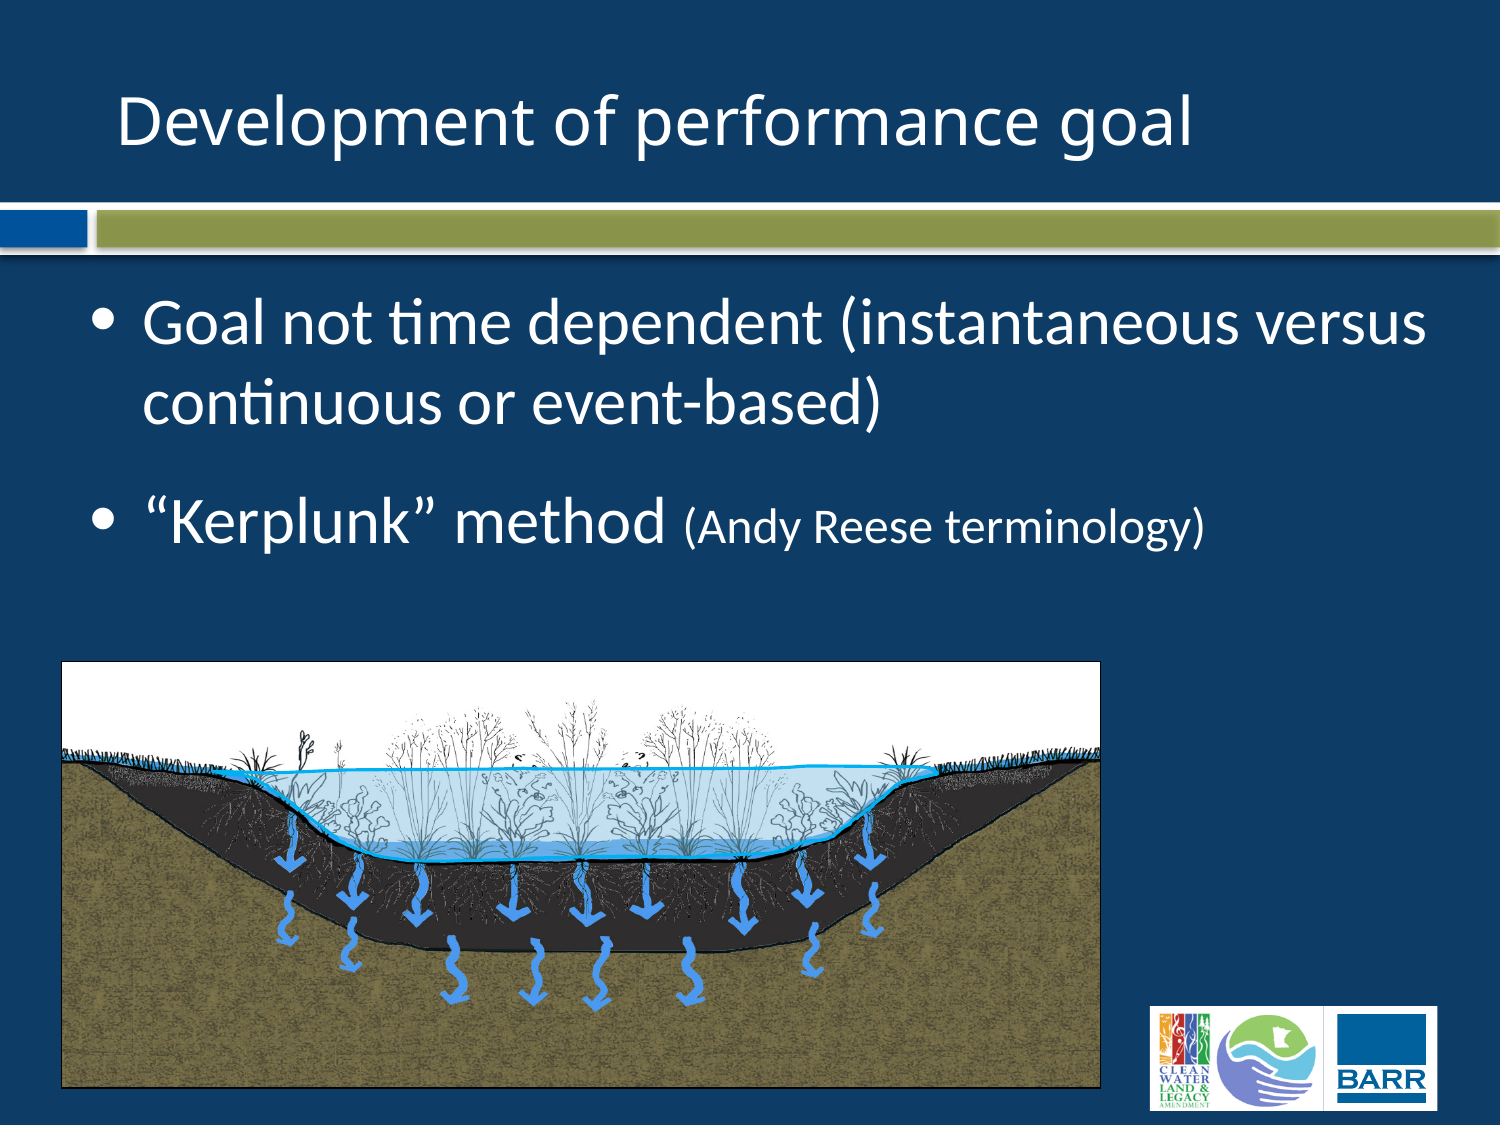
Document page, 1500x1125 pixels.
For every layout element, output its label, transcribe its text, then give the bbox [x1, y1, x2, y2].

picture [1149, 1075, 1323, 1111]
picture [62, 662, 1101, 1088]
list Goal not time dependent (instantaneous versus continuous or event-based) “Kerplunk” method (Andy Reese terminology) [75, 270, 1500, 1075]
title Development of performance goal [100, 37, 1438, 200]
